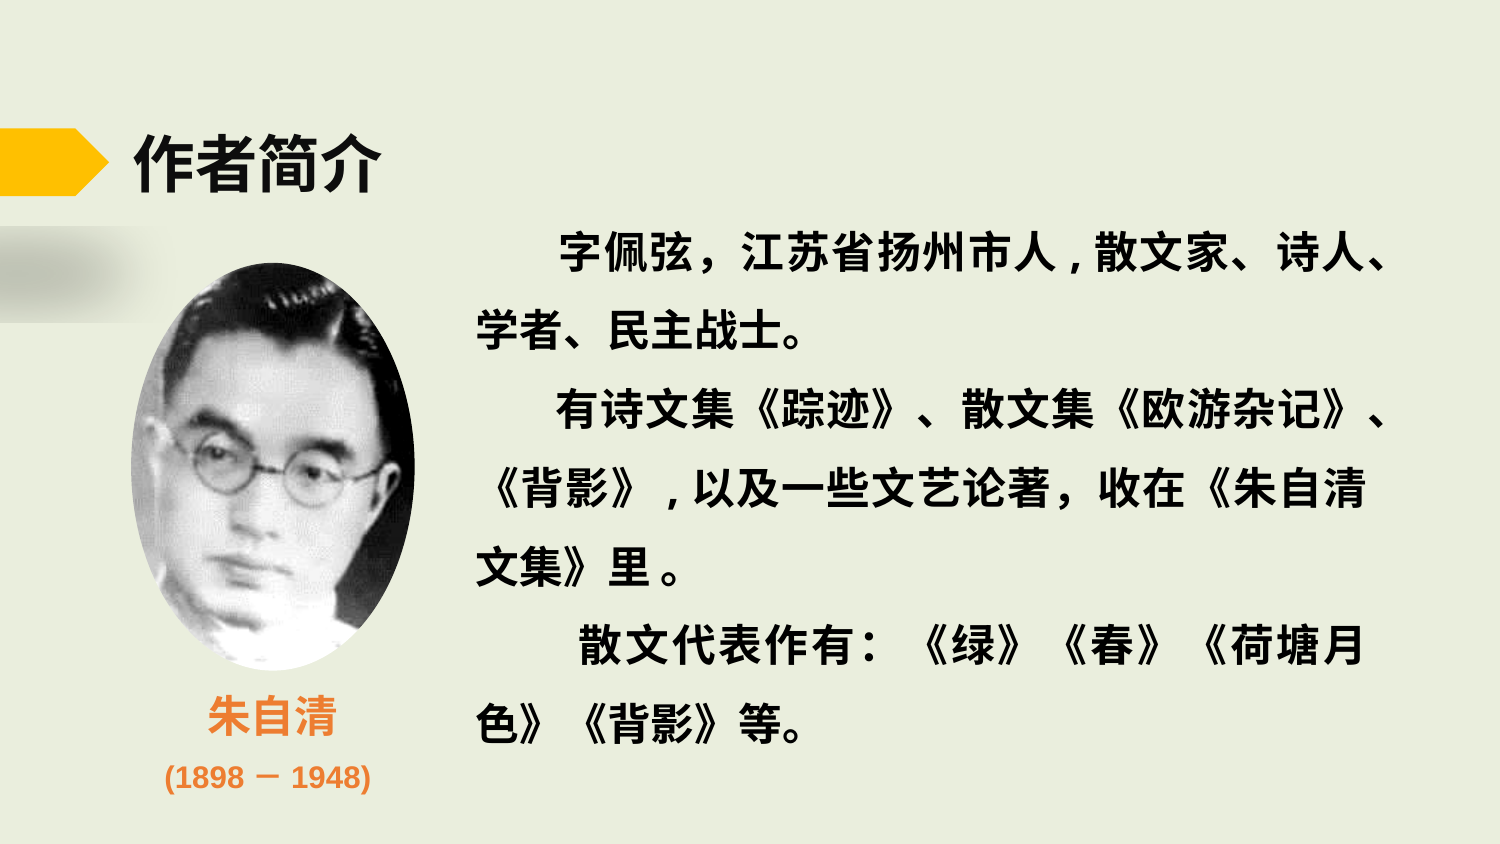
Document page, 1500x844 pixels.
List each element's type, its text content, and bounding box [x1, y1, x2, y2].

text_box 作者简介 [121, 118, 501, 206]
text_box [0, 127, 111, 198]
text_box 字佩弦，江苏省扬州市人,散文家、诗人、学者、民主战士。 有诗文集《踪迹》、散文集《欧游杂记》、《背影》,以及一些文艺论著，收在《朱自清文集》里 。 散文代表作有：《绿》《春》《荷塘月色》《背影》等。 [464, 192, 1379, 755]
picture [131, 262, 415, 671]
text_box 朱自清 (1898－1948) [153, 683, 393, 801]
